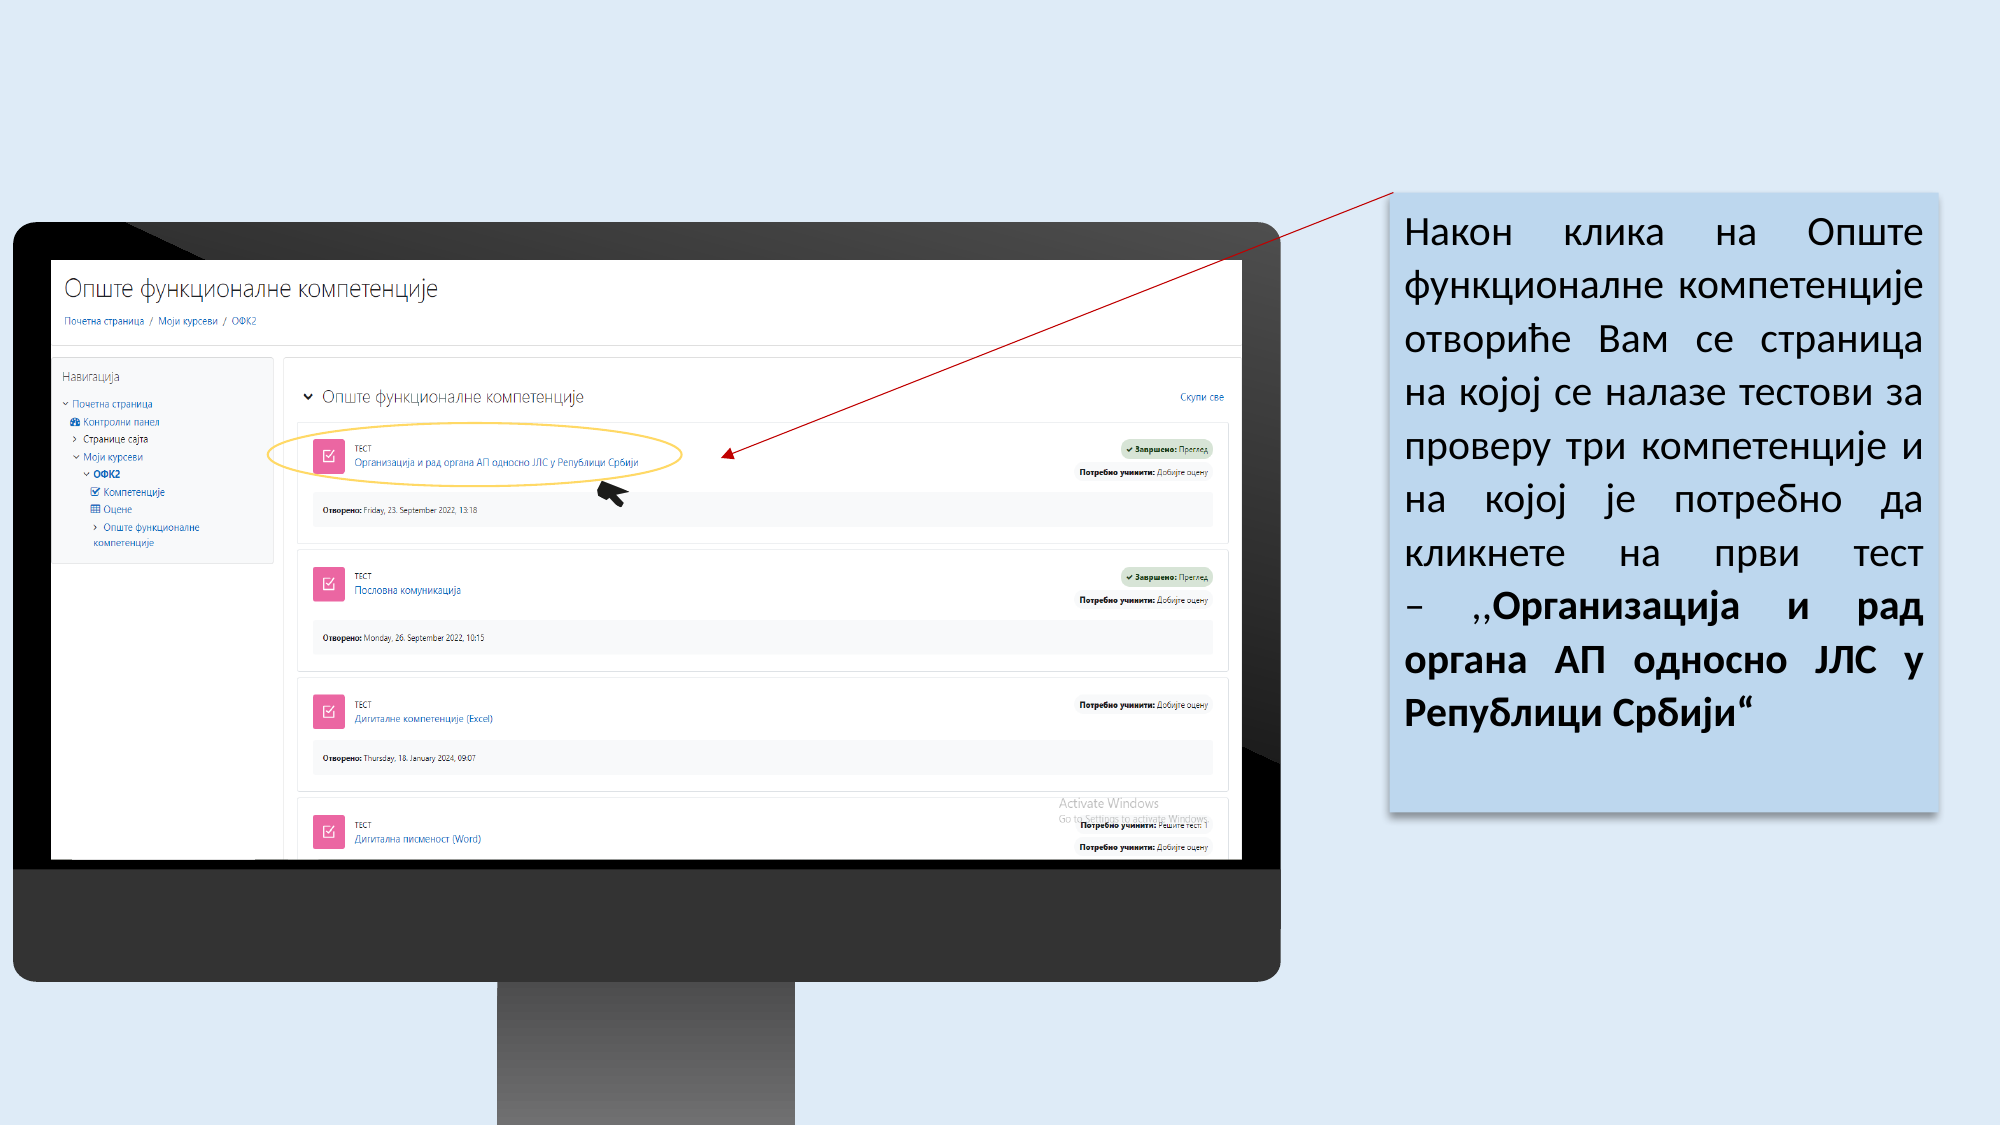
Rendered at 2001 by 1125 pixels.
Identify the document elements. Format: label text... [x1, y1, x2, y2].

text_box Након клика на Опште функционалне компетенције отвориће Вам се страница на којој се налазе тестови за проверу три компетенције и на којој је потребно да кликнете на први тест – ,,Организација и рад органа АП односно ЈЛС у Републици Србији“ [1389, 192, 1939, 813]
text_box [13, 222, 1281, 1125]
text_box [720, 192, 1394, 458]
